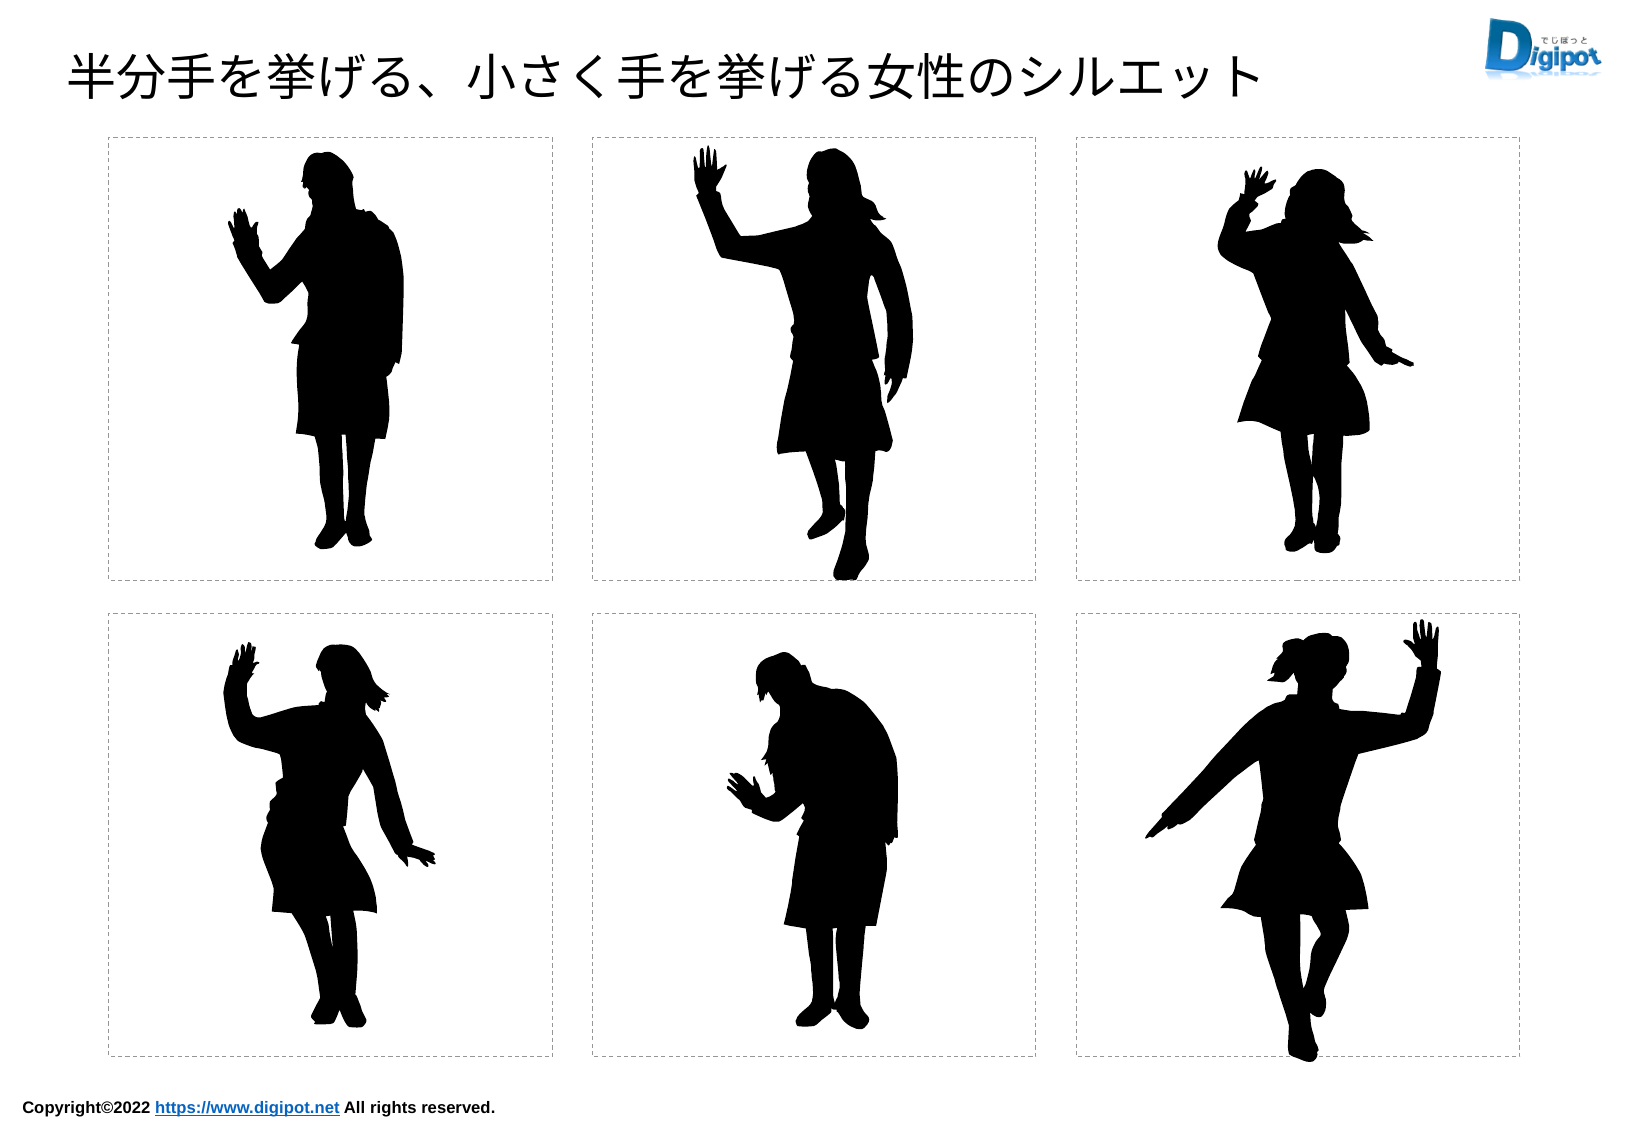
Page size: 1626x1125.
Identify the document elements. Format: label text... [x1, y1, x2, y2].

text_box [726, 652, 898, 1030]
text_box [228, 151, 404, 550]
text_box [693, 145, 914, 581]
picture [1485, 18, 1602, 82]
text_box [1217, 166, 1414, 554]
text_box 半分手を挙げる、小さく手を挙げる女性のシルエット [51, 38, 1282, 113]
text_box [1145, 619, 1441, 1062]
text_box [223, 642, 436, 1028]
